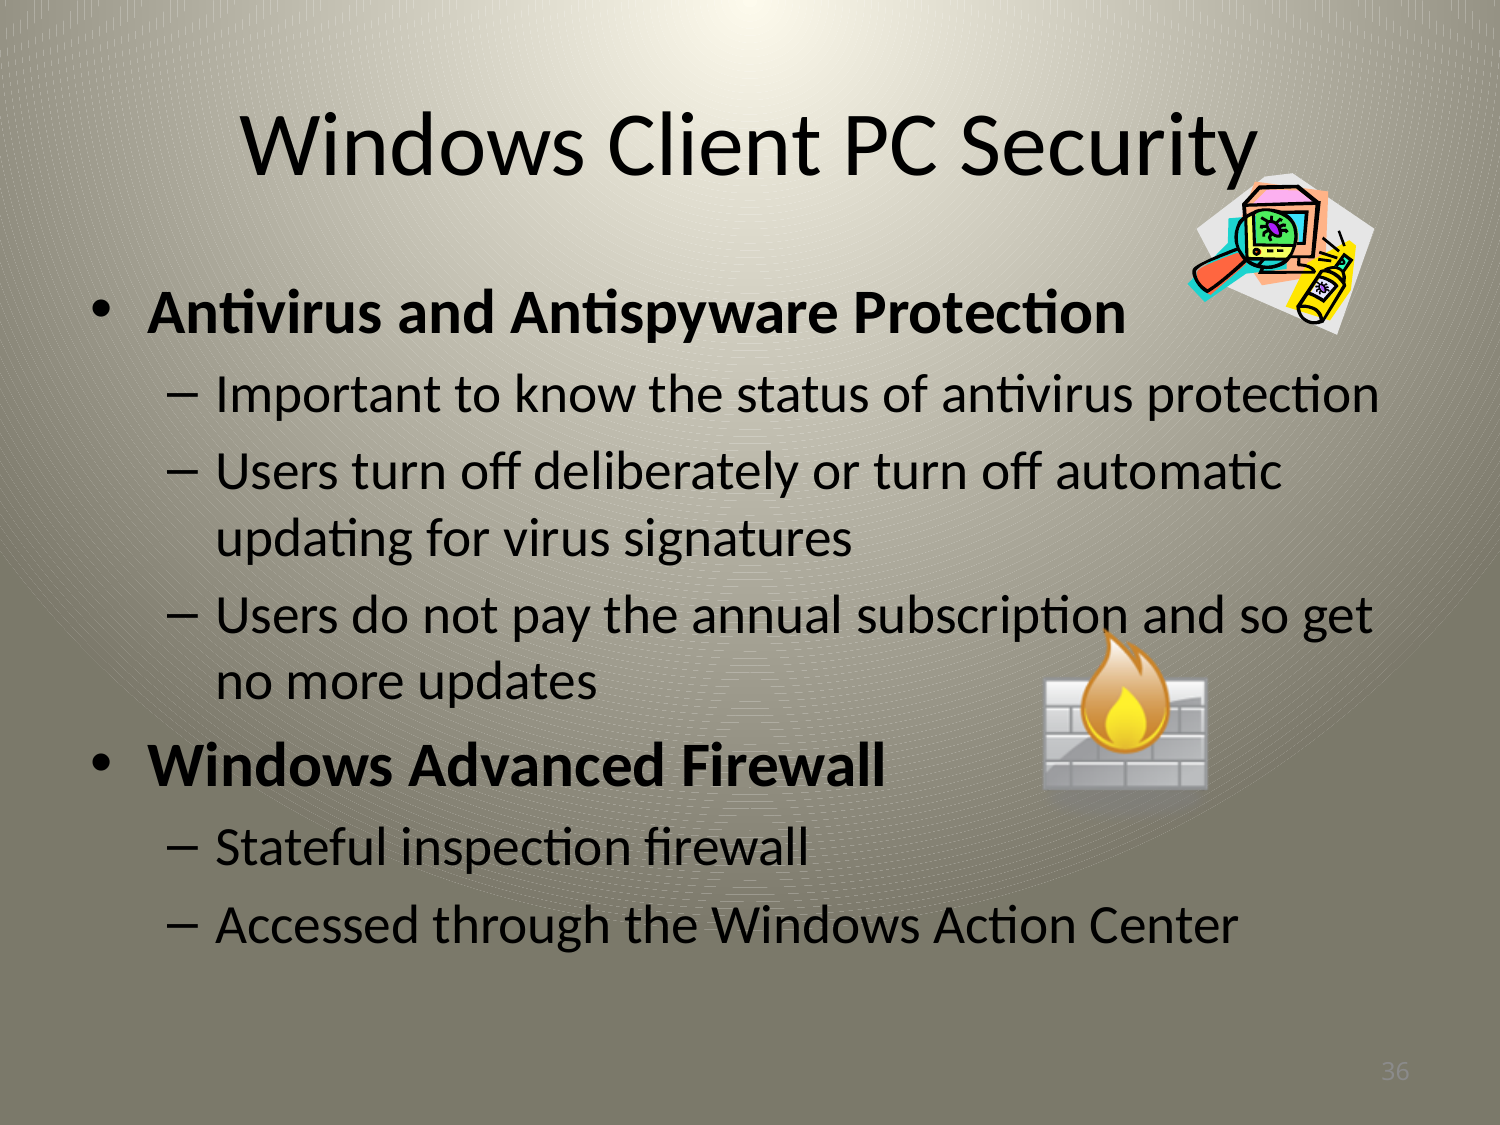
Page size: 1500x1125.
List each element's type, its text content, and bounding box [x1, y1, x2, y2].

picture [1024, 624, 1226, 826]
list Antivirus and Antispyware Protection Important to know the status of antivirus protection Users turn off deliberately or turn off automatic updating for virus signatures Users do not pay the annual subscription and so get no more updates Windows Advanced Firewall Stateful inspection firewall Accessed through the Windows Action Center [75, 262, 1425, 1005]
title Windows Client PC Security [75, 45, 1425, 233]
picture [1187, 170, 1378, 338]
slide_number 36 [1074, 1042, 1425, 1103]
